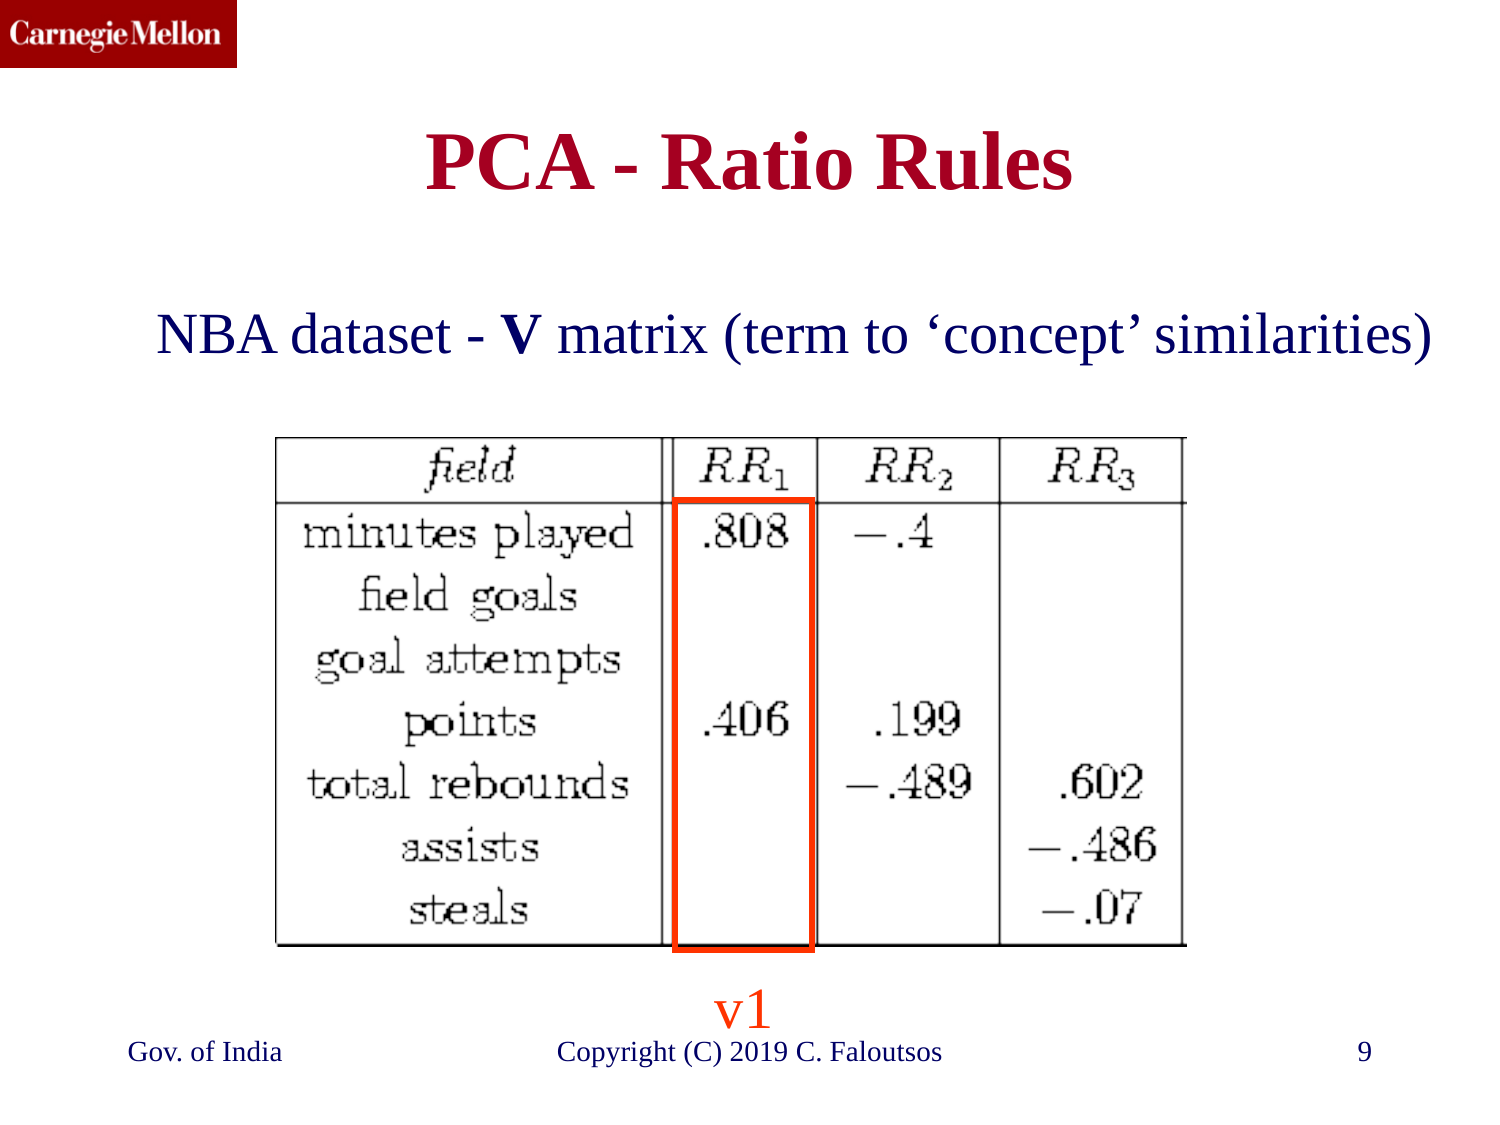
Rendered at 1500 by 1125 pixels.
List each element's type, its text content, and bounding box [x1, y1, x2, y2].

slide_number Gov. of India [112, 1024, 426, 1101]
text_box NBA dataset - V matrix (term to ‘concept’ similarities) [141, 287, 1449, 373]
picture [274, 437, 1187, 947]
footer Copyright (C) 2019 C. Faloutsos [512, 1024, 988, 1101]
title PCA - Ratio Rules [112, 99, 1388, 213]
text_box v1 [700, 962, 789, 1048]
picture [0, 0, 237, 68]
slide_number 9 [1074, 1024, 1388, 1101]
